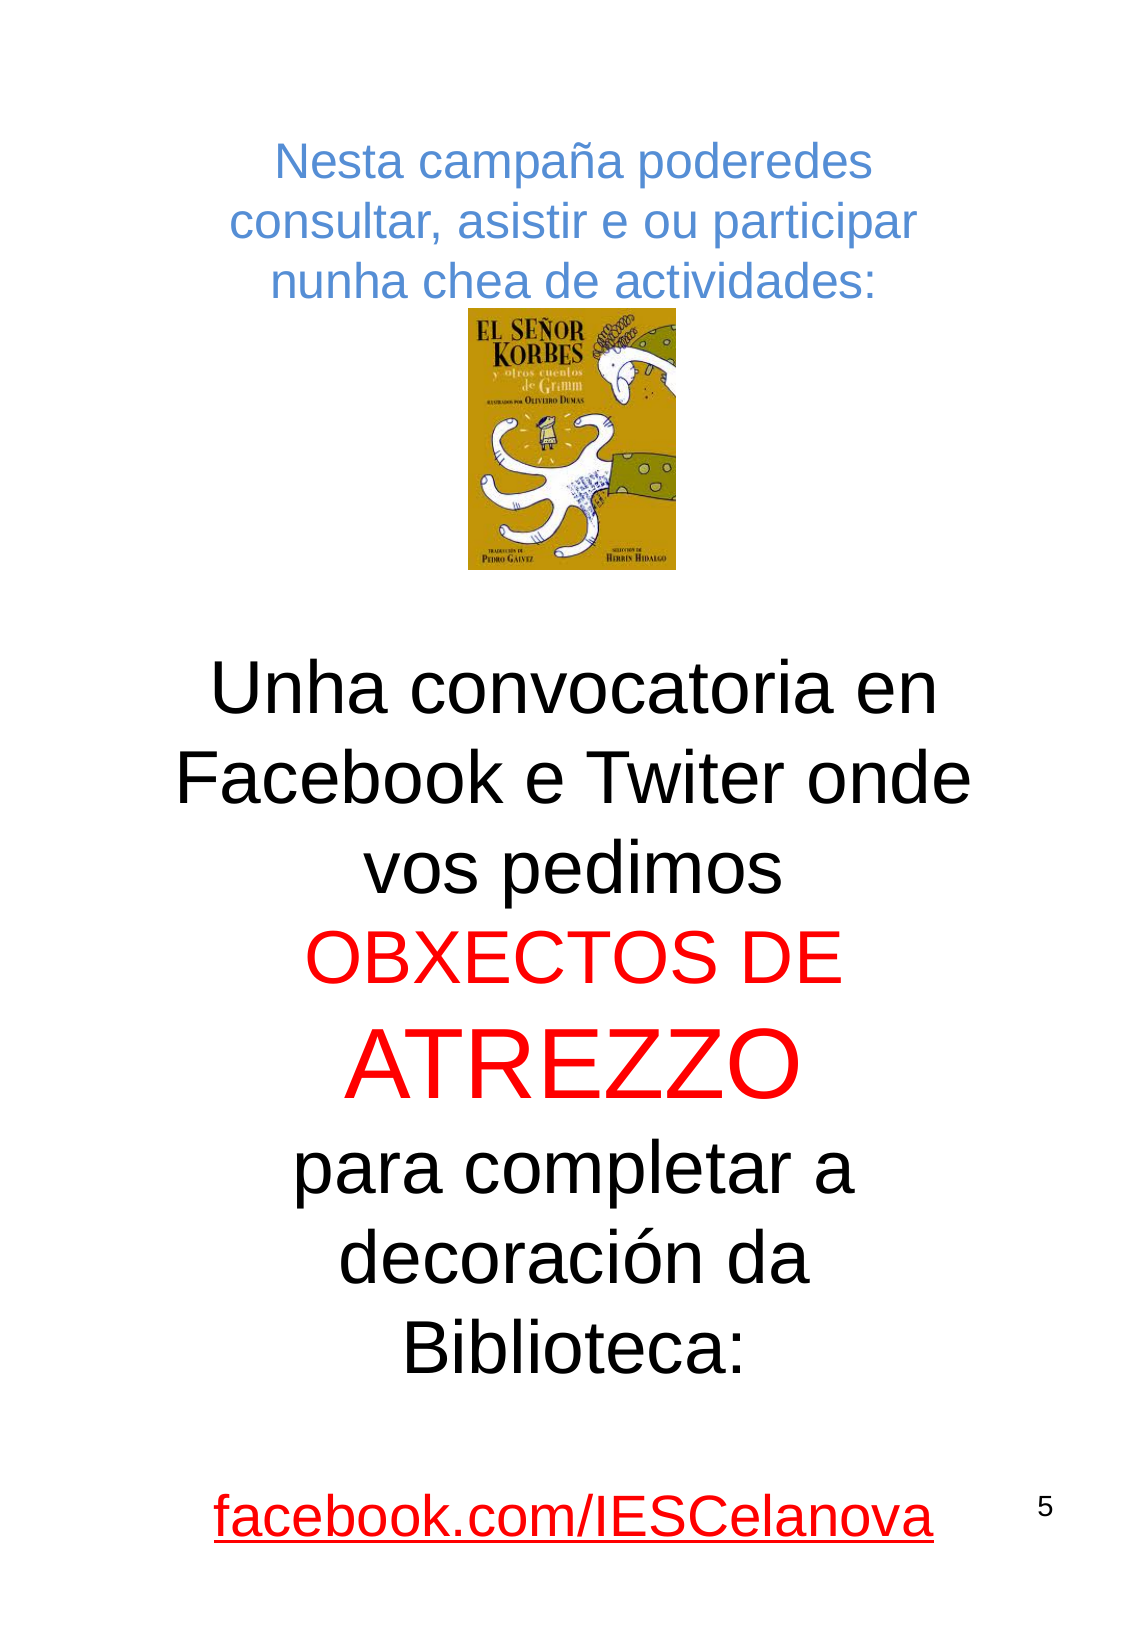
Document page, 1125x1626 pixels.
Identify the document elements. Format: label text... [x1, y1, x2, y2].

picture [468, 308, 676, 570]
text_box Nesta campaña poderedes consultar, asistir e ou participar nunha chea de actividades: Unha convocatoria en Facebook e Twiter onde vos pedimos OBXECTOS DE ATREZZO para completar a decoración da Biblioteca: facebook.com/IESCelanova [152, 121, 997, 1598]
slide_number 5 [997, 1479, 1069, 1593]
